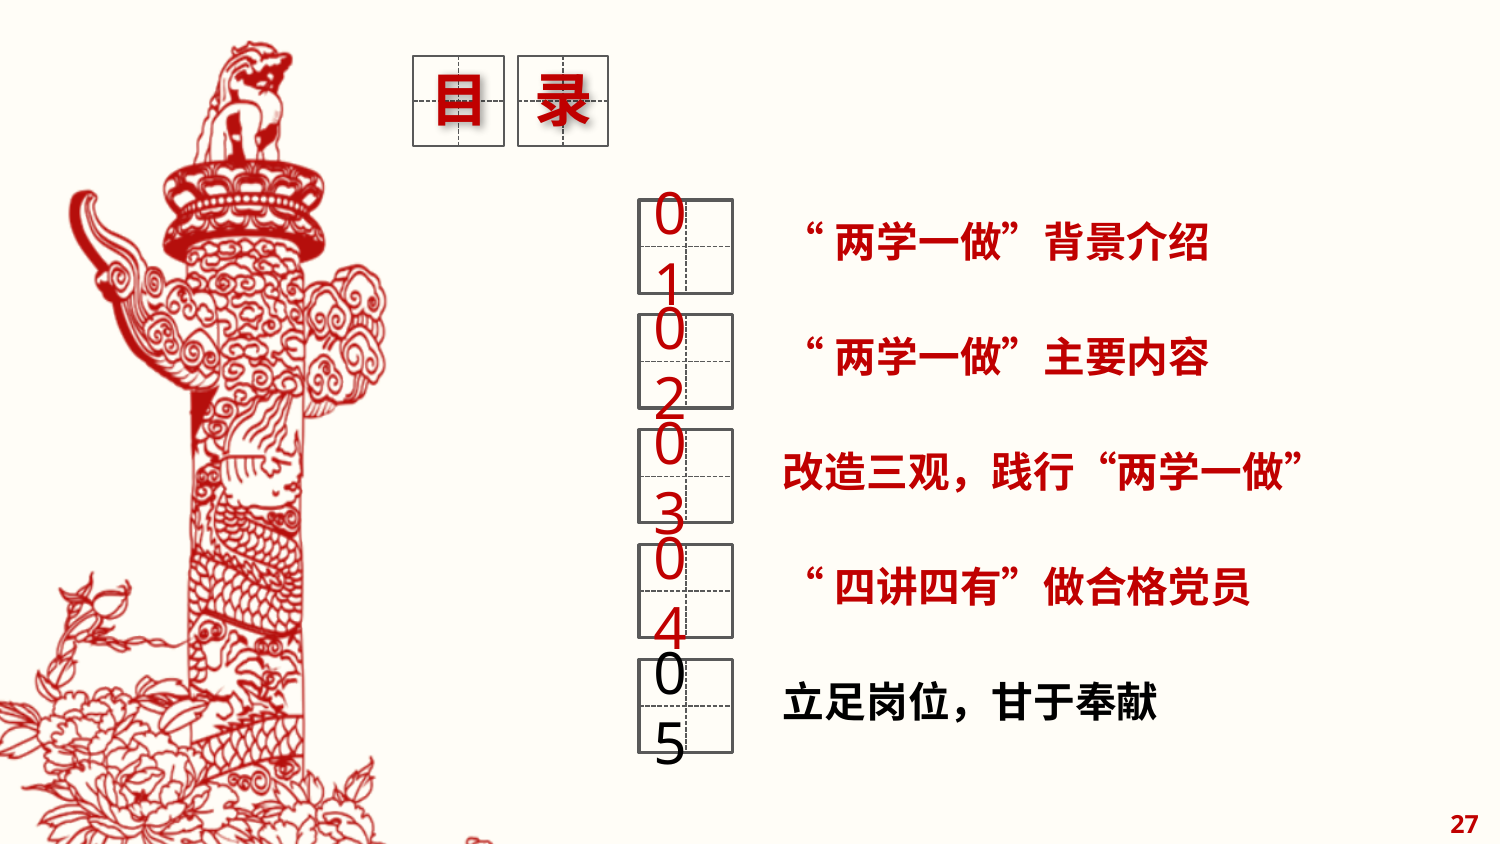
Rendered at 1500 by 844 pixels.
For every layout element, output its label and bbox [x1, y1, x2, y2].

text_box [638, 314, 1430, 409]
text_box [638, 544, 1430, 639]
text_box [638, 659, 1430, 753]
text_box [638, 429, 1430, 524]
picture [0, 0, 1500, 844]
text_box [413, 55, 505, 147]
text_box [517, 55, 609, 147]
text_box [638, 199, 1430, 294]
